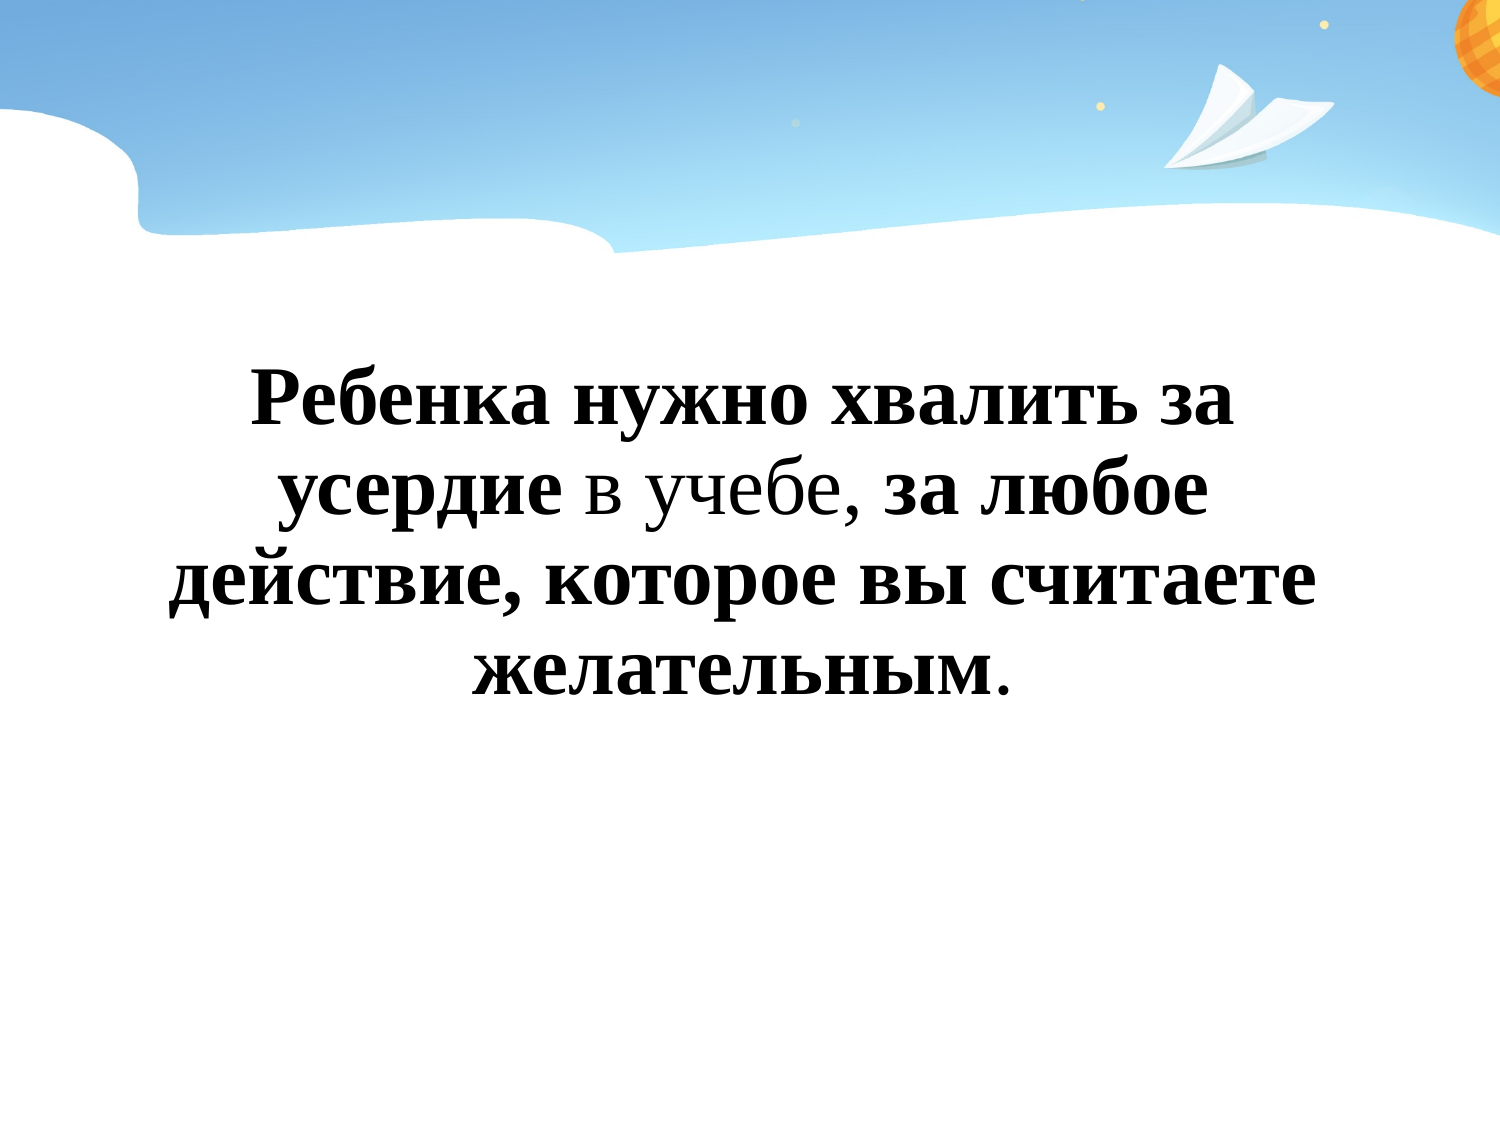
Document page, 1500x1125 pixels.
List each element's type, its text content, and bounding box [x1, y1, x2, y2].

title Ребенка нужно хвалить за усердие в учебе, за любое действие, которое вы считаете желательным. [103, 59, 1385, 1005]
picture [0, 0, 1500, 1125]
